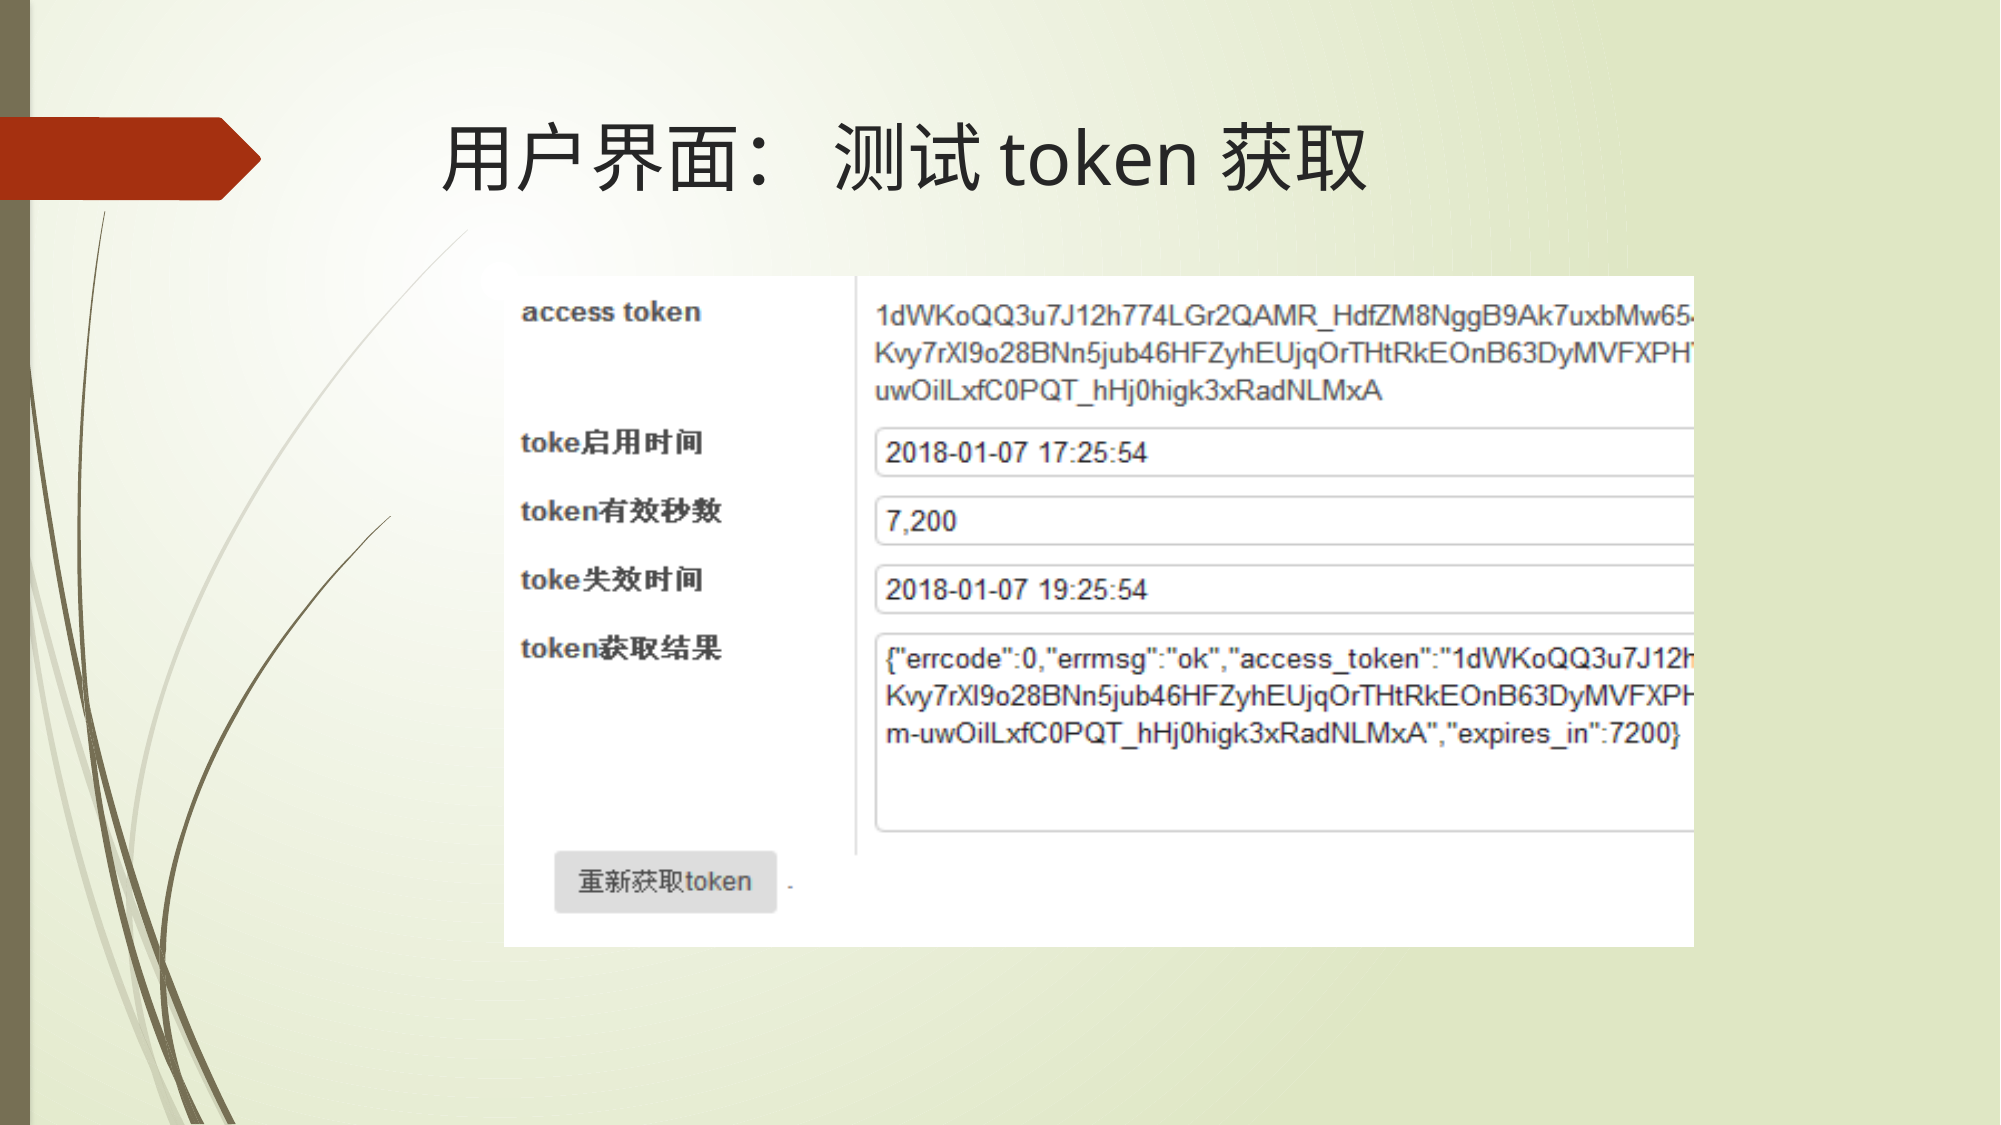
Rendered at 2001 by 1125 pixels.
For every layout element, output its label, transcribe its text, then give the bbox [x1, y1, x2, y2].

title 用户界面： 测试token获取 [425, 102, 1888, 313]
picture [504, 276, 1695, 947]
